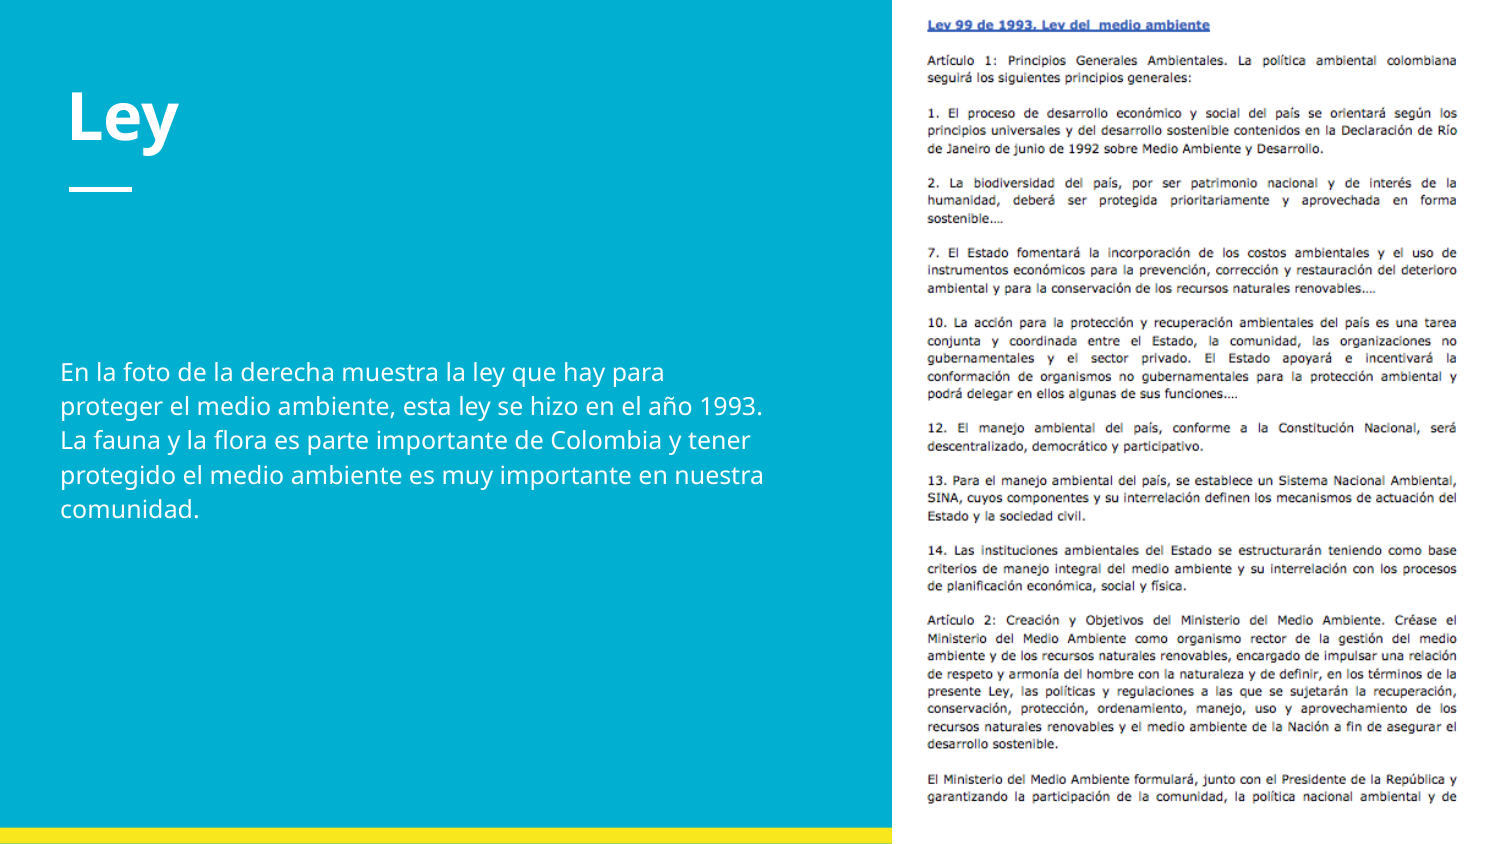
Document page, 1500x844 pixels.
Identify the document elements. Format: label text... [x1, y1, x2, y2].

picture [891, 0, 1500, 844]
list En la foto de la derecha muestra la ley que hay para proteger el medio ambiente, esta ley se hizo en el año 1993. La fauna y la flora es parte importante de Colombia y tener protegido el medio ambiente es muy importante en nuestra comunidad. [45, 208, 787, 636]
title Ley [51, 58, 886, 185]
